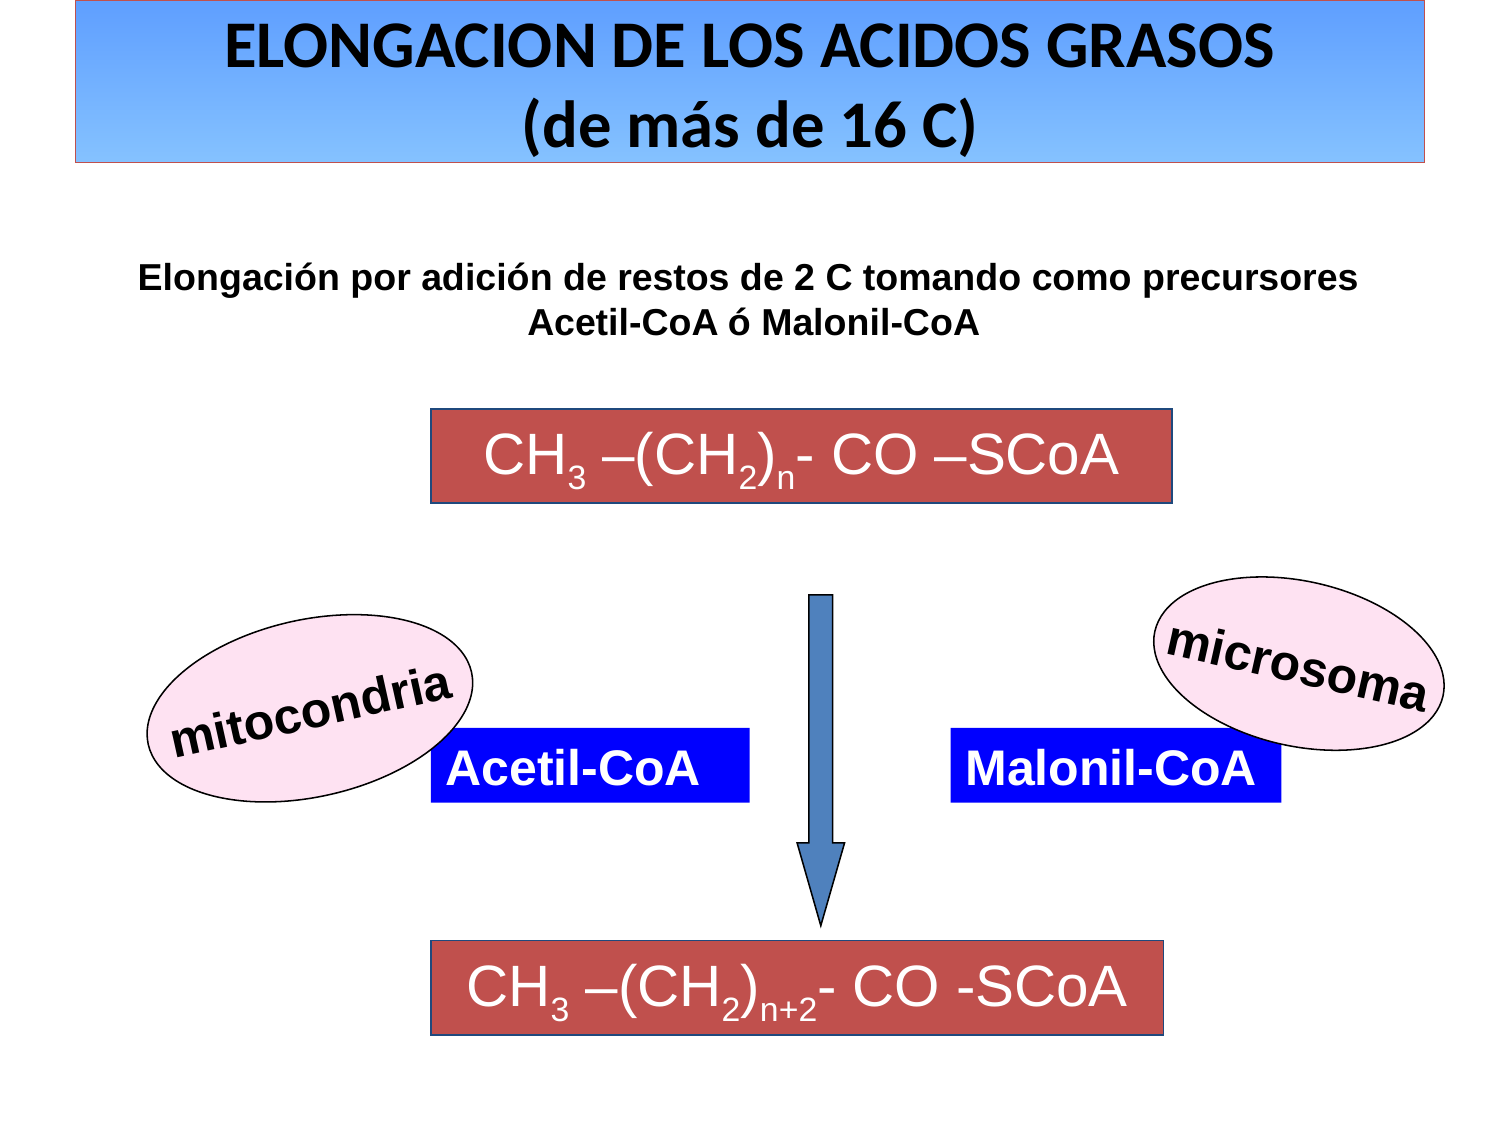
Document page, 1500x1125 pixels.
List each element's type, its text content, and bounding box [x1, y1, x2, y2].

text_box mitocondria [147, 614, 473, 802]
text_box CH3 –(CH2)n+2- CO -SCoA [430, 940, 1164, 1036]
title ELONGACION DE LOS ACIDOS GRASOS (de más de 16 C) [75, 0, 1425, 163]
text_box Acetil-CoA [430, 727, 750, 803]
text_box [797, 594, 845, 926]
text_box microsoma [1153, 576, 1445, 751]
text_box CH3 –(CH2)n- CO –SCoA [430, 408, 1172, 504]
text_box Elongación por adición de restos de 2 C tomando como precursores Acetil-CoA ó Malonil-CoA [122, 246, 1375, 351]
text_box Malonil-CoA [950, 727, 1282, 803]
